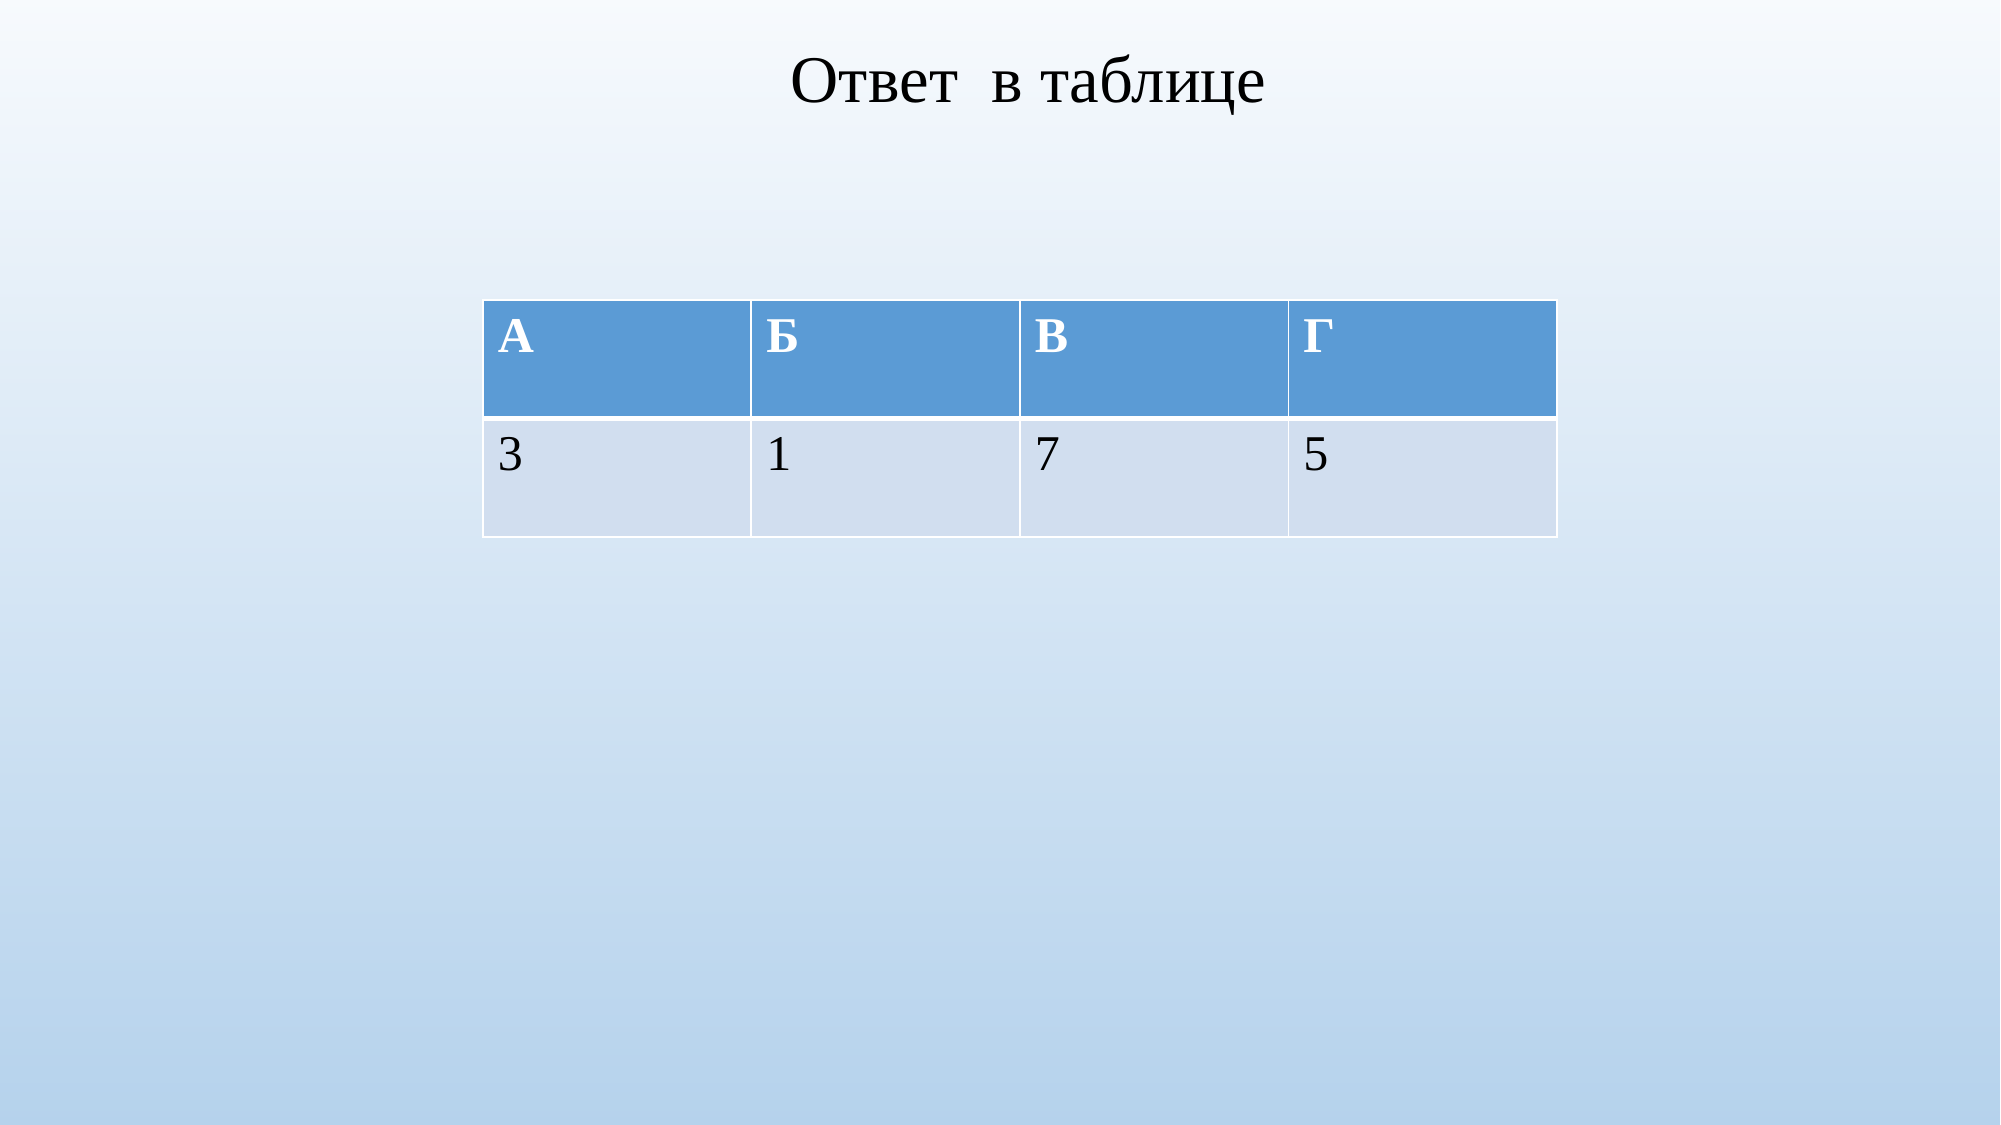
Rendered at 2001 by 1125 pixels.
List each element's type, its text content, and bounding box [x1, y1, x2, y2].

table_header Б [752, 301, 1019, 416]
table_cell 7 [1021, 421, 1288, 536]
table_cell 3 [484, 421, 750, 536]
table_header В [1021, 301, 1288, 416]
table_cell 5 [1289, 421, 1556, 536]
table_header Г [1289, 301, 1556, 416]
table_header А [484, 301, 750, 416]
table_cell 1 [752, 421, 1019, 536]
title Ответ в таблице [137, 0, 1863, 162]
